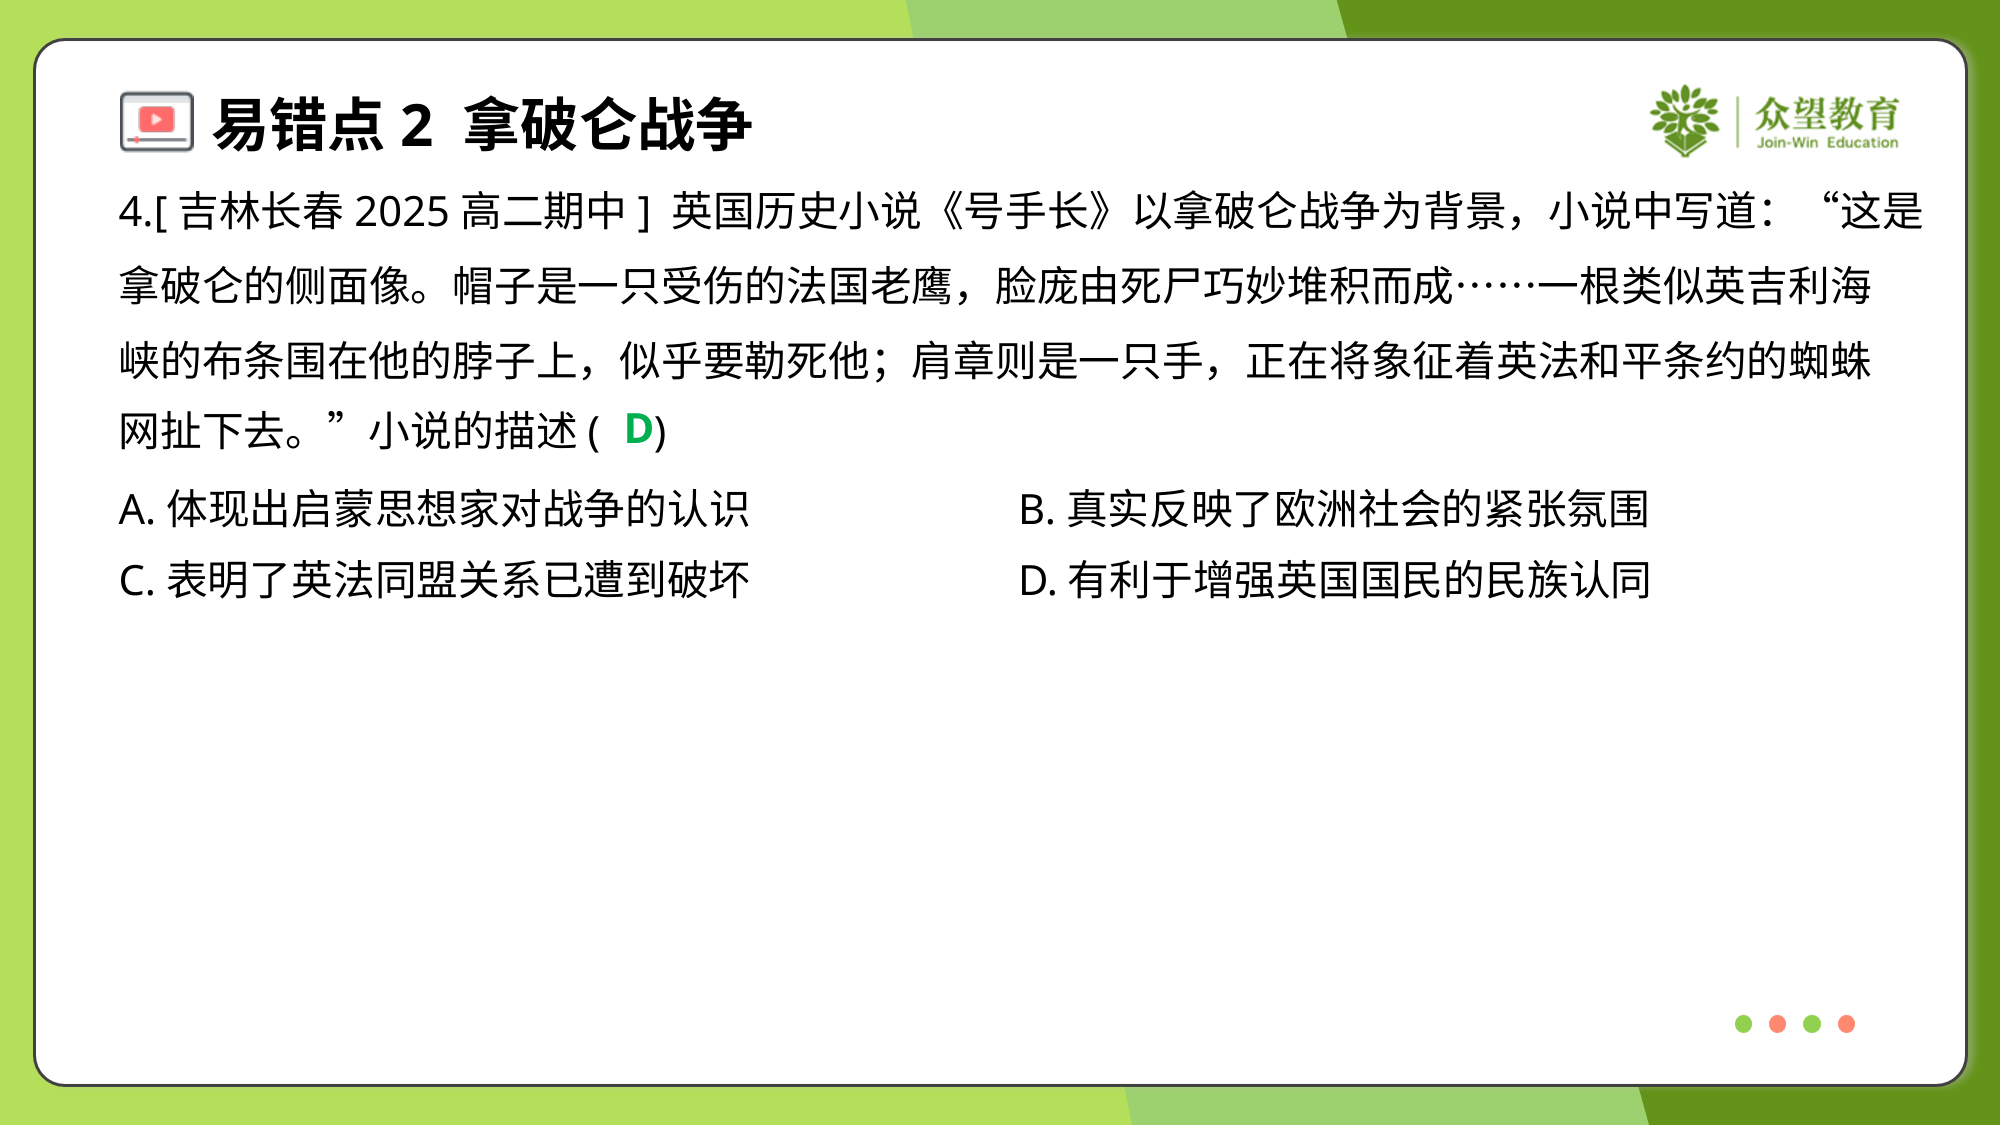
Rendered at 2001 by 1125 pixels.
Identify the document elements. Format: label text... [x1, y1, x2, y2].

text_box A.体现出启蒙思想家对战争的认识 B.真实反映了欧洲社会的紧张氛围 C.表明了英法同盟关系已遭到破坏 D.有利于增强英国国民的民族认同 [118, 457, 1883, 597]
picture [0, 0, 2000, 1125]
text_box D [607, 381, 671, 446]
text_box 4.[吉林长春2025高二期中] 英国历史小说《号手长》以拿破仑战争为背景，小说中写道：“这是 拿破仑的侧面像。帽子是一只受伤的法国老鹰，脸庞由死尸巧妙堆积而成……一根类似英吉利海 峡的布条围在他的脖子上，似乎要勒死他；肩章则是一只手，正在将象征着英法和平条约的蜘蛛 网扯下去。”小说的描述( ) [118, 159, 1883, 448]
